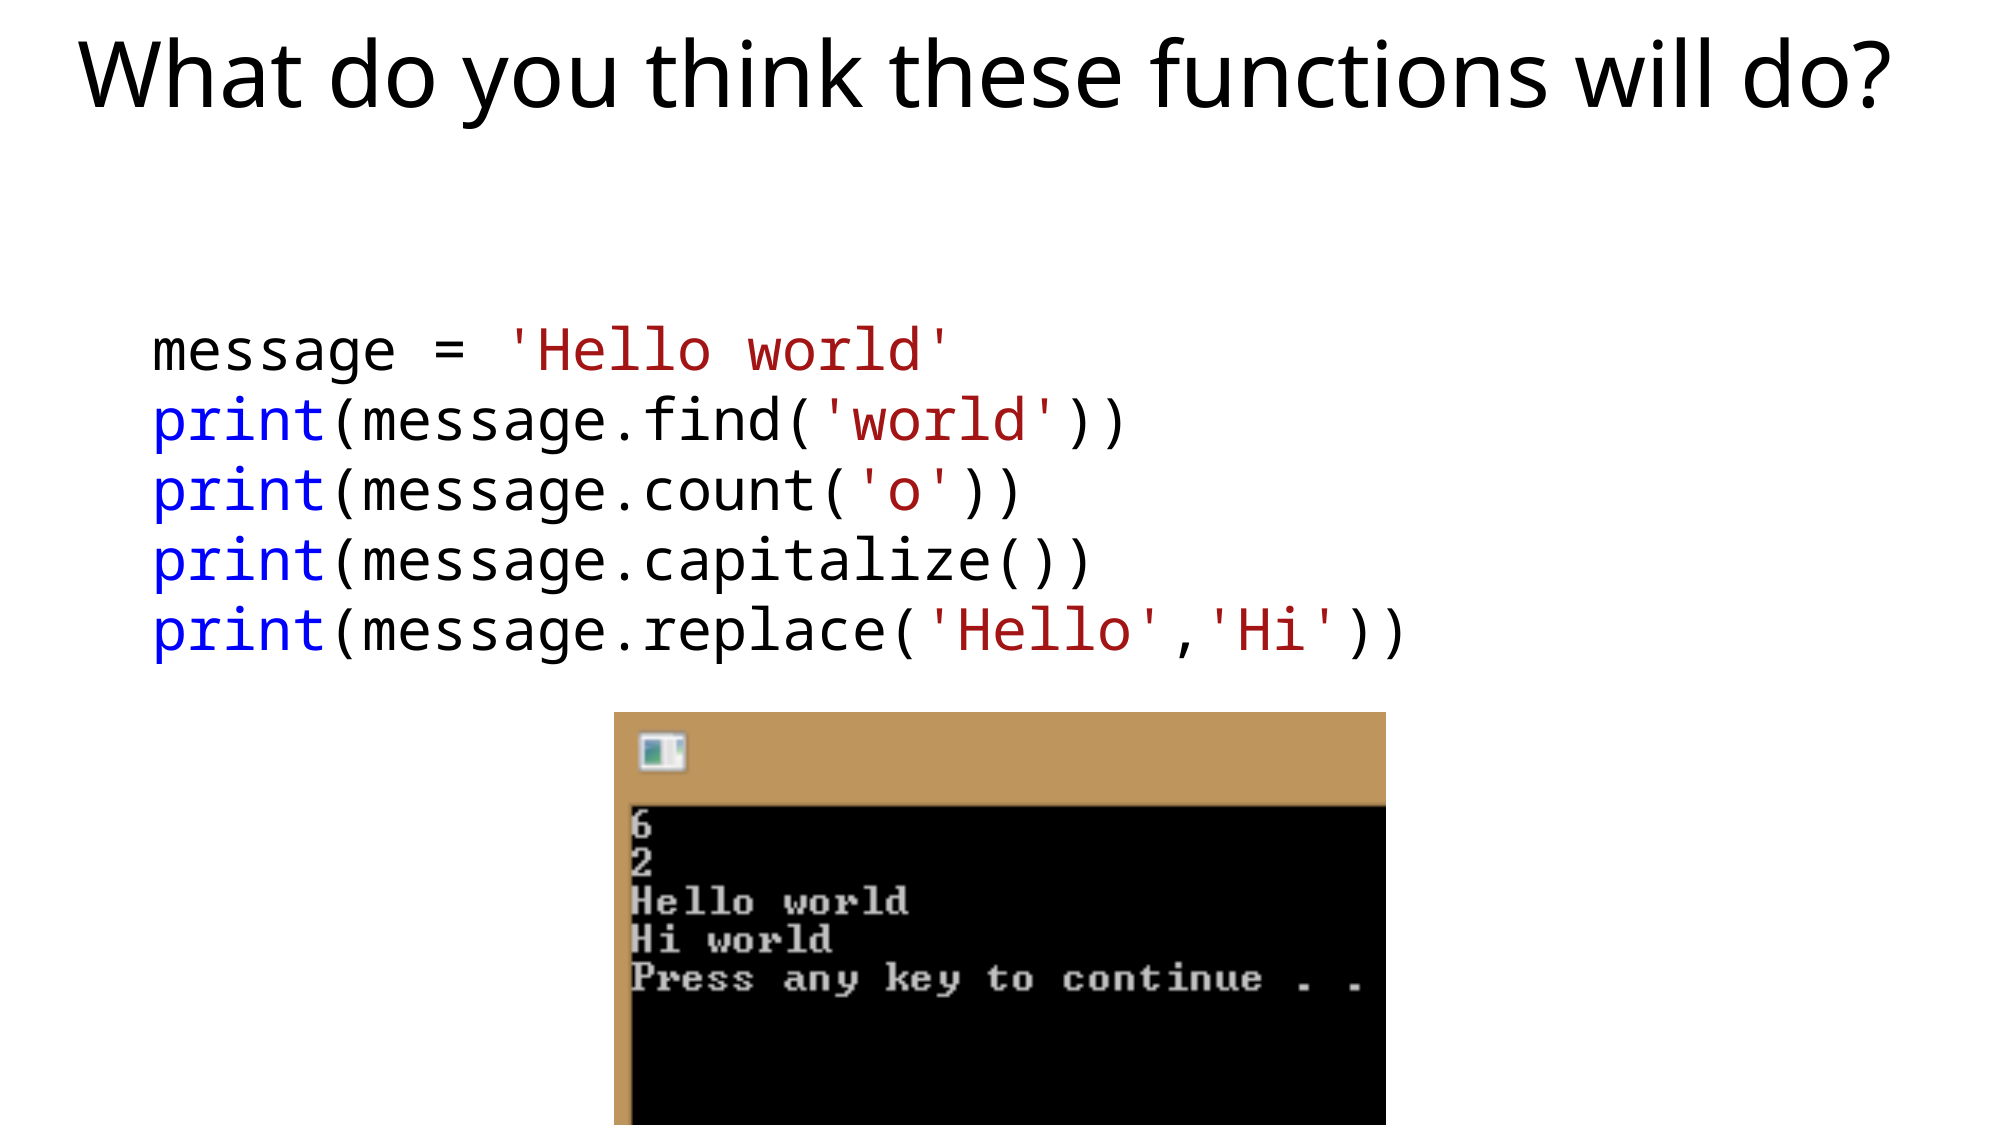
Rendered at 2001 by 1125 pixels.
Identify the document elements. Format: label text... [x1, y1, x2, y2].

picture [614, 712, 1386, 1125]
title What do you think these functions will do? [62, 29, 1953, 205]
text_box message = 'Hello world' print(message.find('world')) print(message.count('o')) print(message.capitalize()) print(message.replace('Hello','Hi')) [137, 304, 1509, 670]
